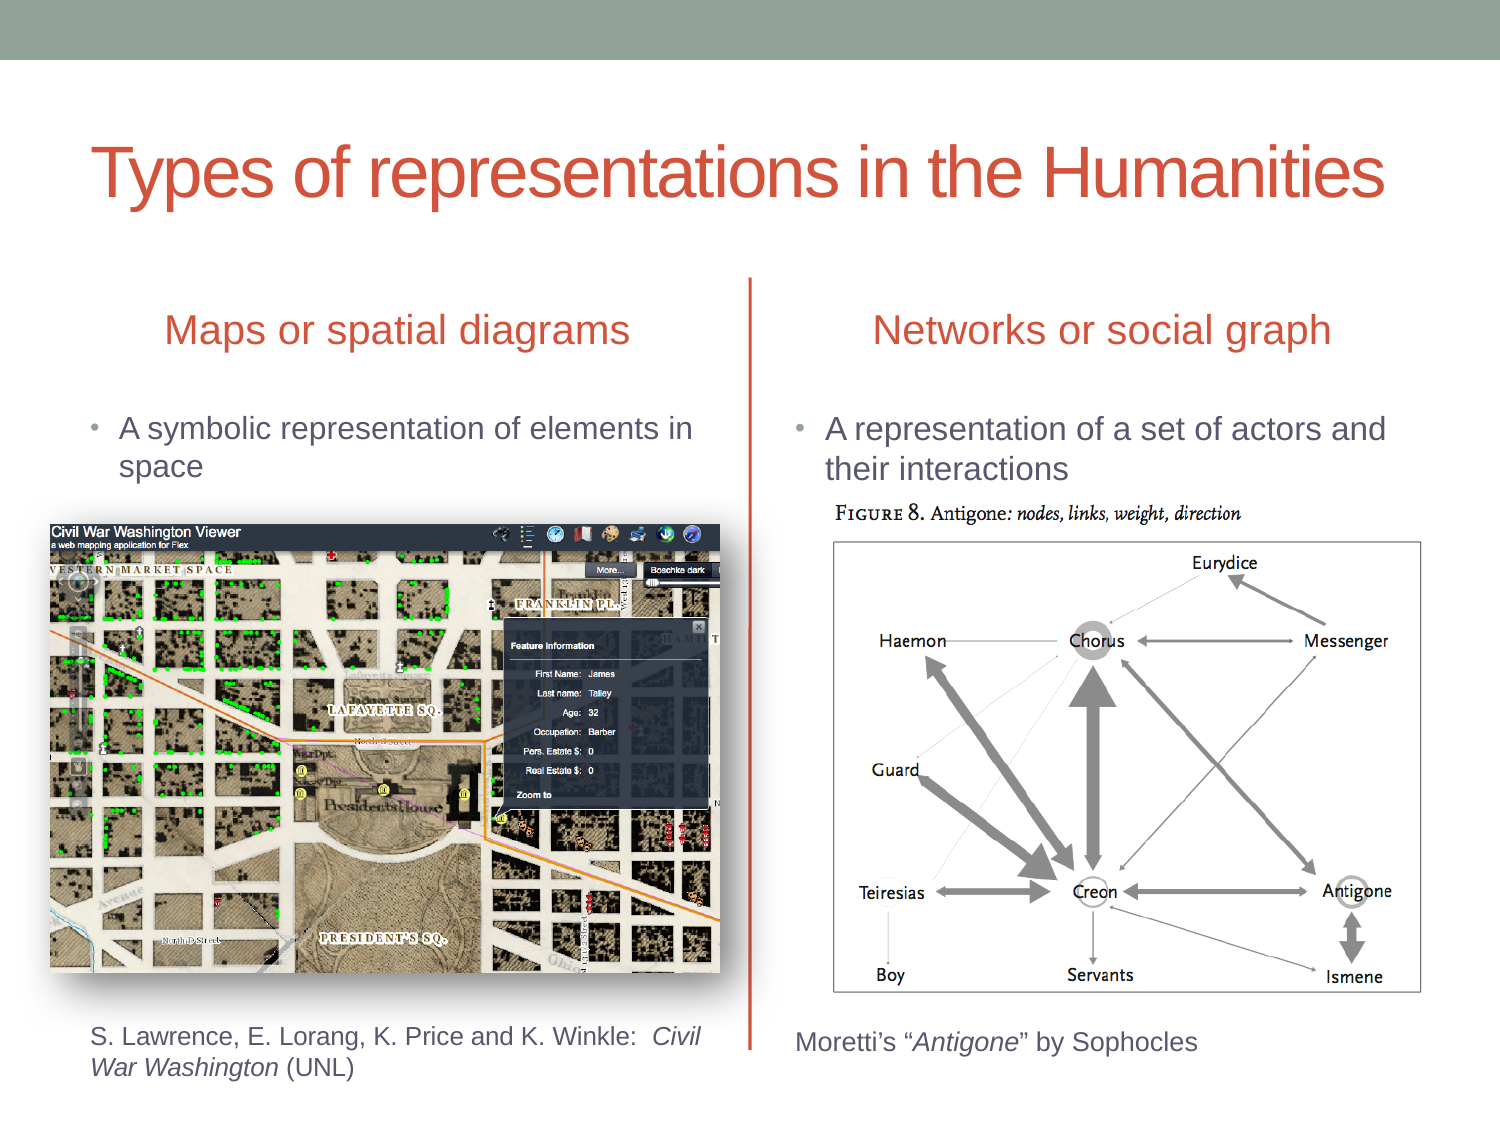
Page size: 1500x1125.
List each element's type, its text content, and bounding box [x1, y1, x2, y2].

list A symbolic representation of elements in space S. Lawrence, E. Lorang, K. Price and K. Winkle: Civil War Washington (UNL) [75, 1017, 720, 1096]
title Types of representations in the Humanities [75, 87, 1425, 250]
list A symbolic representation of elements in space S. Lawrence, E. Lorang, K. Price and K. Winkle: Civil War Washington (UNL) [75, 399, 720, 509]
picture [827, 493, 1426, 996]
list Maps or spatial diagrams [75, 275, 720, 380]
list A representation of a set of actors and their interactions Moretti’s “Antigone” by Sophocles [780, 399, 1425, 1096]
list Networks or social graph [780, 275, 1425, 380]
picture [50, 524, 721, 973]
